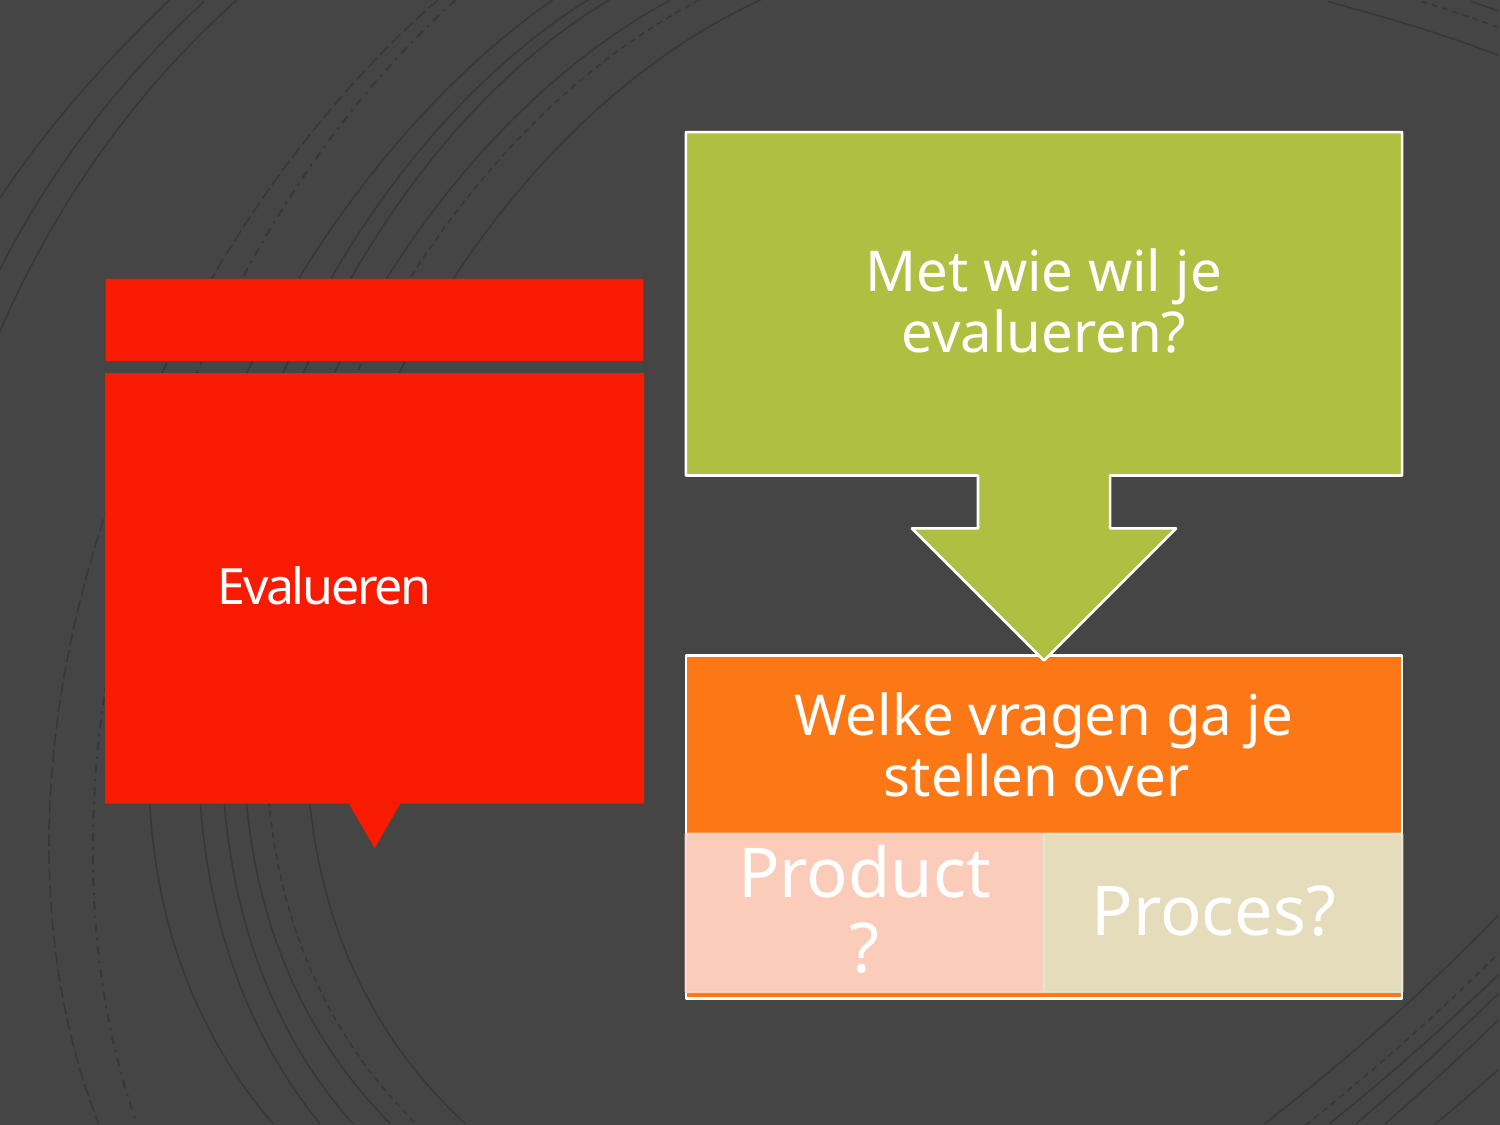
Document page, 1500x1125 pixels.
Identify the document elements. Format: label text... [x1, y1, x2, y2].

title Evalueren [109, 385, 540, 789]
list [685, 131, 1403, 1000]
